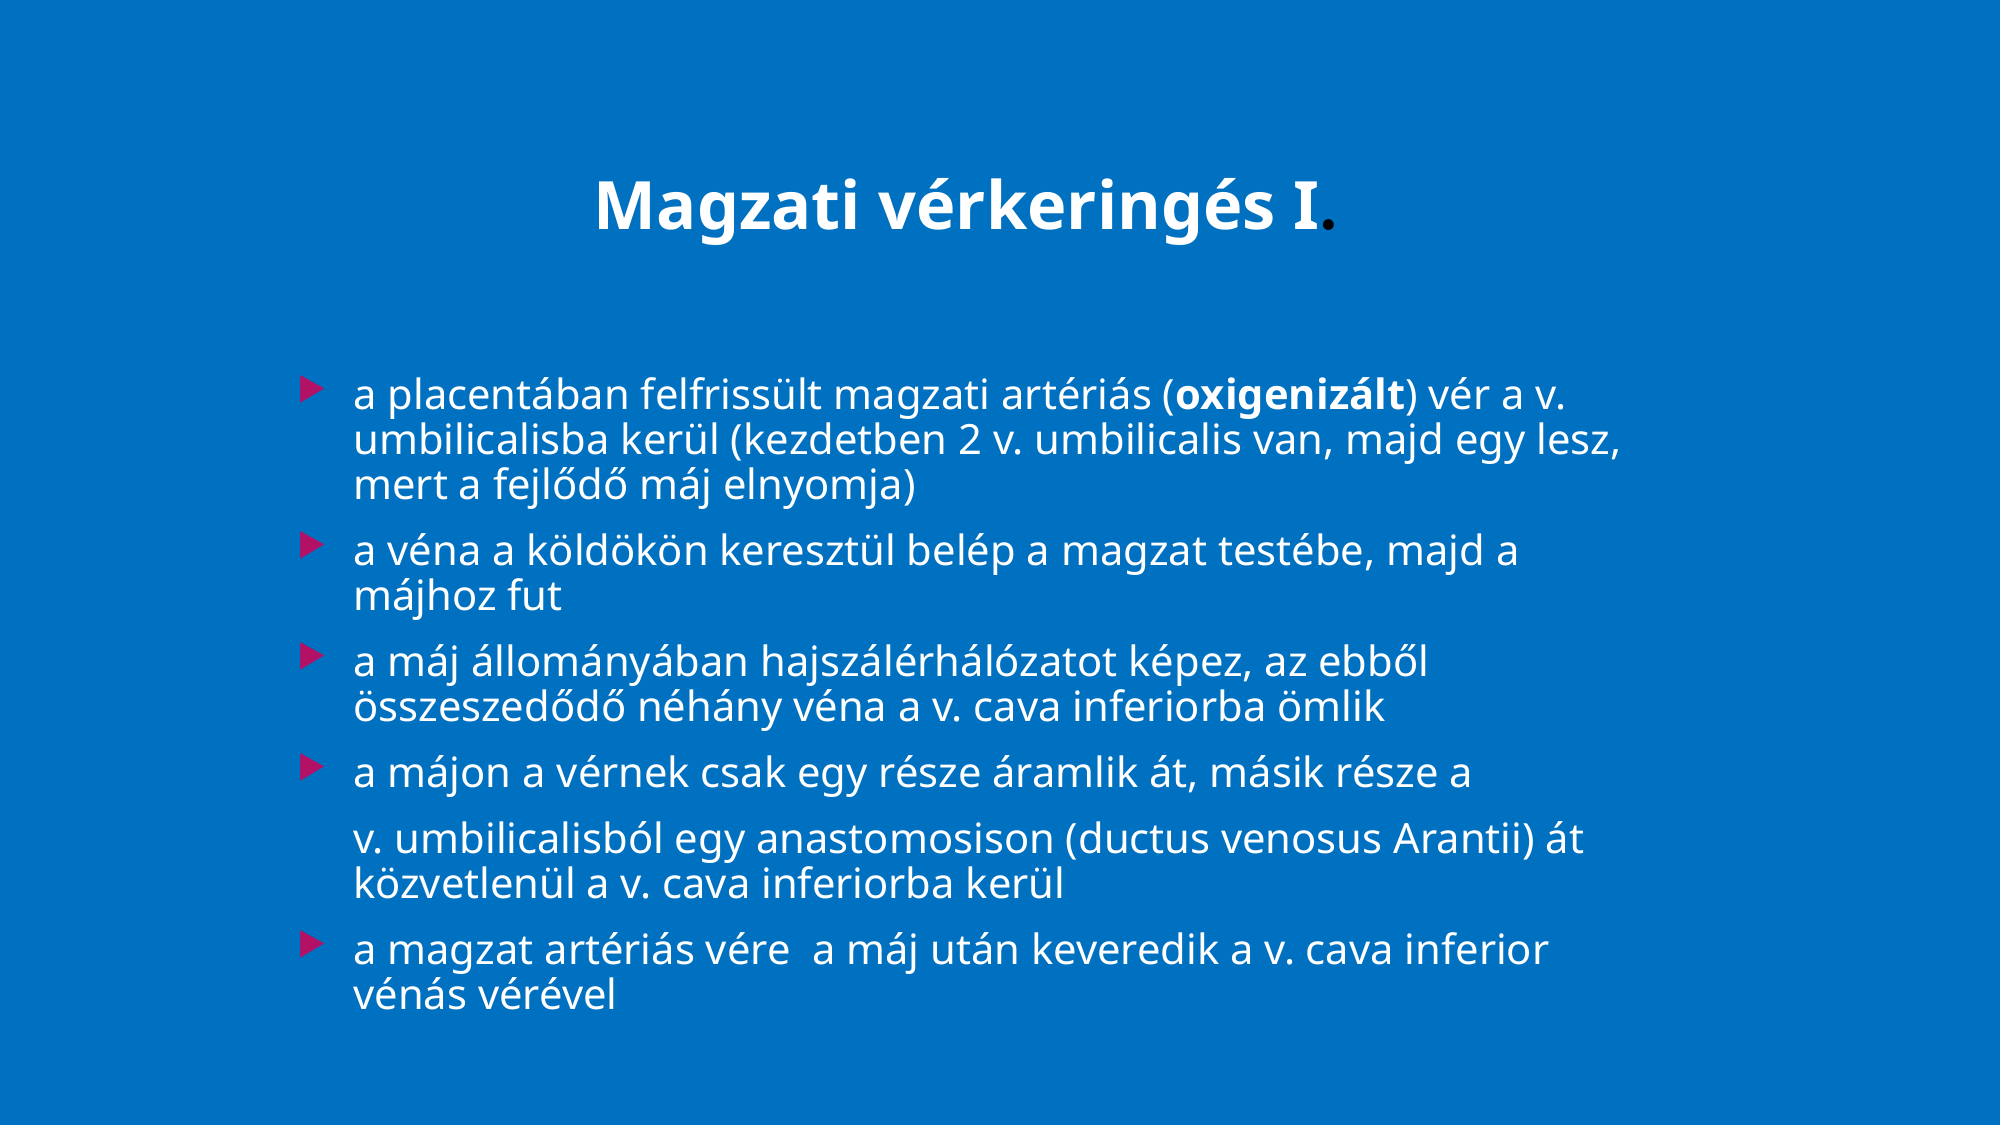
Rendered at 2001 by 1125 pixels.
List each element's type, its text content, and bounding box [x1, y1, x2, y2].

title Magzati vérkeringés I. [579, 159, 1854, 247]
list a placentában felfrissült magzati artériás (oxigenizált) vér a v. umbilicalisba kerül (kezdetben 2 v. umbilicalis van, majd egy lesz, mert a fejlődő máj elnyomja) a véna a köldökön keresztül belép a magzat testébe, majd a májhoz fut a máj állományában hajszálérhálózatot képez, az ebből összeszedődő néhány véna a v. cava inferiorba ömlik a májon a vérnek csak egy része áramlik át, másik része a v. umbilicalisból egy anastomosison (ductus venosus Arantii) át közvetlenül a v. cava inferiorba kerül a magzat artériás vére a máj után keveredik a v. cava inferior vénás vérével [281, 365, 1670, 1125]
